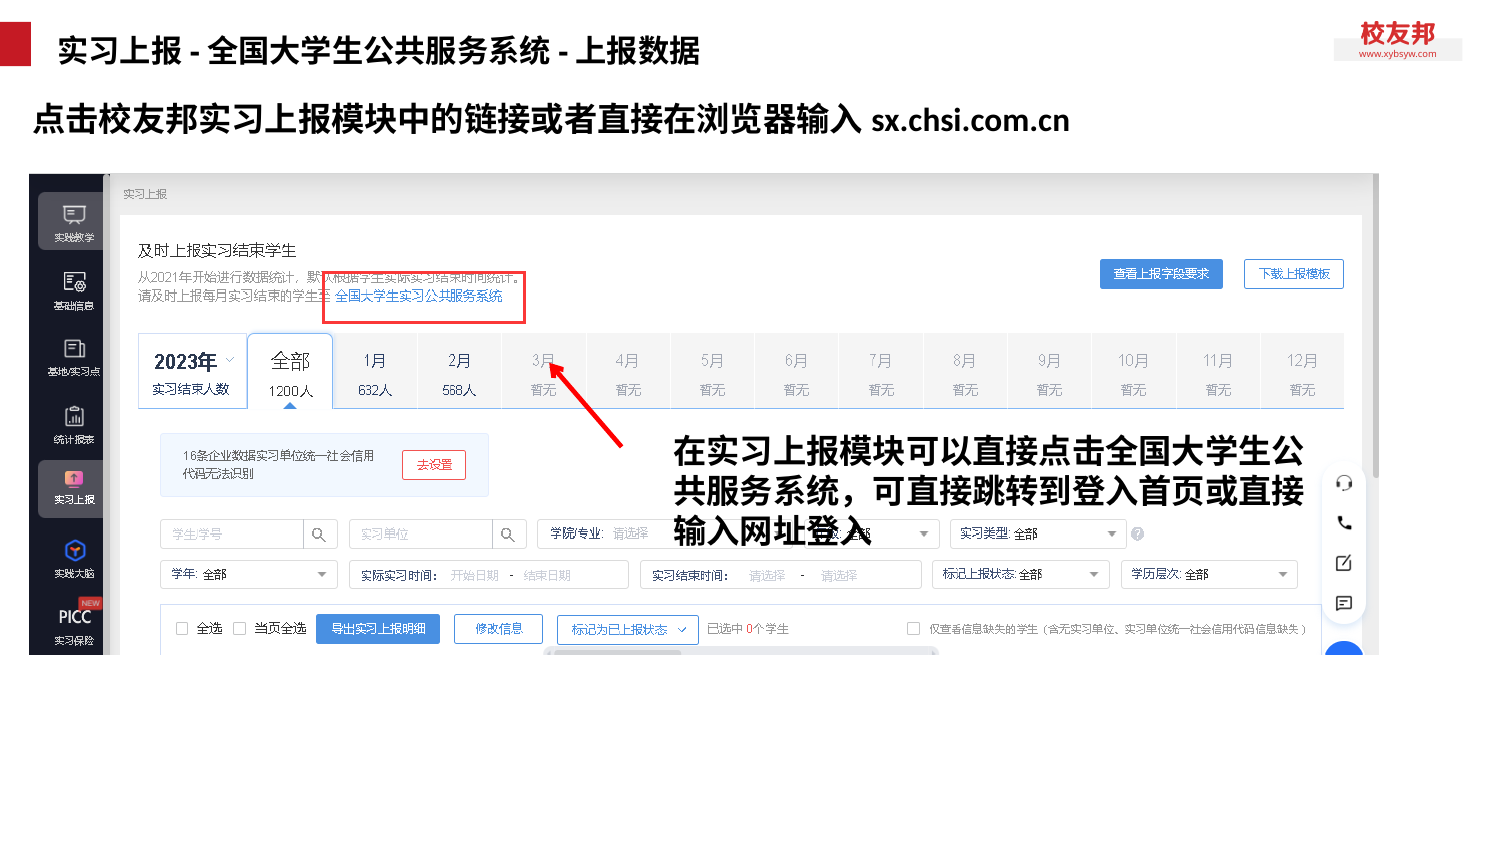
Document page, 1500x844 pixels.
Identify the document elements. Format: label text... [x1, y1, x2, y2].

picture [29, 173, 1379, 655]
title 实习上报-全国大学生公共服务系统-上报数据 [42, 11, 939, 77]
text_box 点击校友邦实习上报模块中的链接或者直接在浏览器输入sx.chsi.com.cn [17, 91, 1341, 146]
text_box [549, 362, 622, 447]
picture [1361, 21, 1435, 45]
